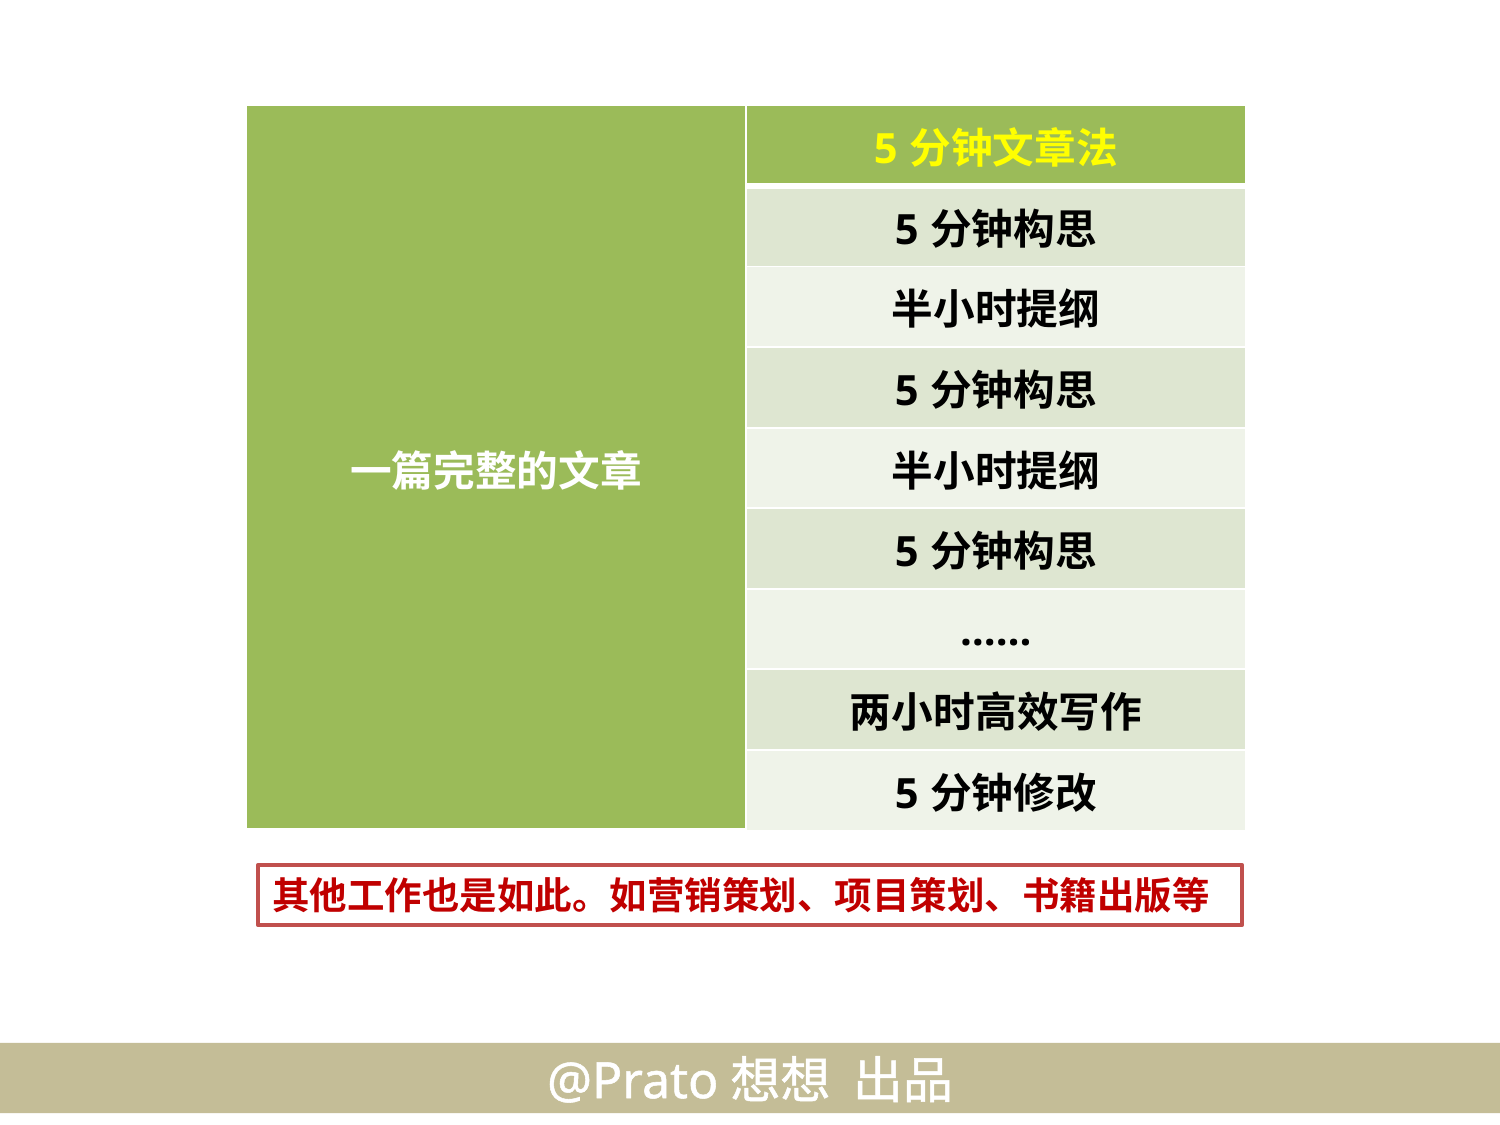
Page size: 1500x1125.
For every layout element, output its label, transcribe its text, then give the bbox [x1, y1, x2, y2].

text_box @Prato想想 出品 [0, 1041, 1500, 1115]
text_box 其他工作也是如此。如营销策划、项目策划、书籍出版等 [256, 863, 1244, 927]
table_cell 5分钟修改 [747, 751, 1245, 830]
table_cell 5分钟构思 [747, 189, 1245, 266]
table_cell …… [747, 590, 1245, 668]
table_cell 5分钟构思 [747, 509, 1245, 588]
table_cell 半小时提纲 [747, 267, 1245, 346]
table_cell 两小时高效写作 [747, 670, 1245, 749]
table_header 5分钟文章法 [747, 106, 1245, 183]
table_cell 5分钟构思 [747, 348, 1245, 427]
table_header 一篇完整的文章 [247, 106, 745, 828]
table_cell 半小时提纲 [747, 429, 1245, 507]
